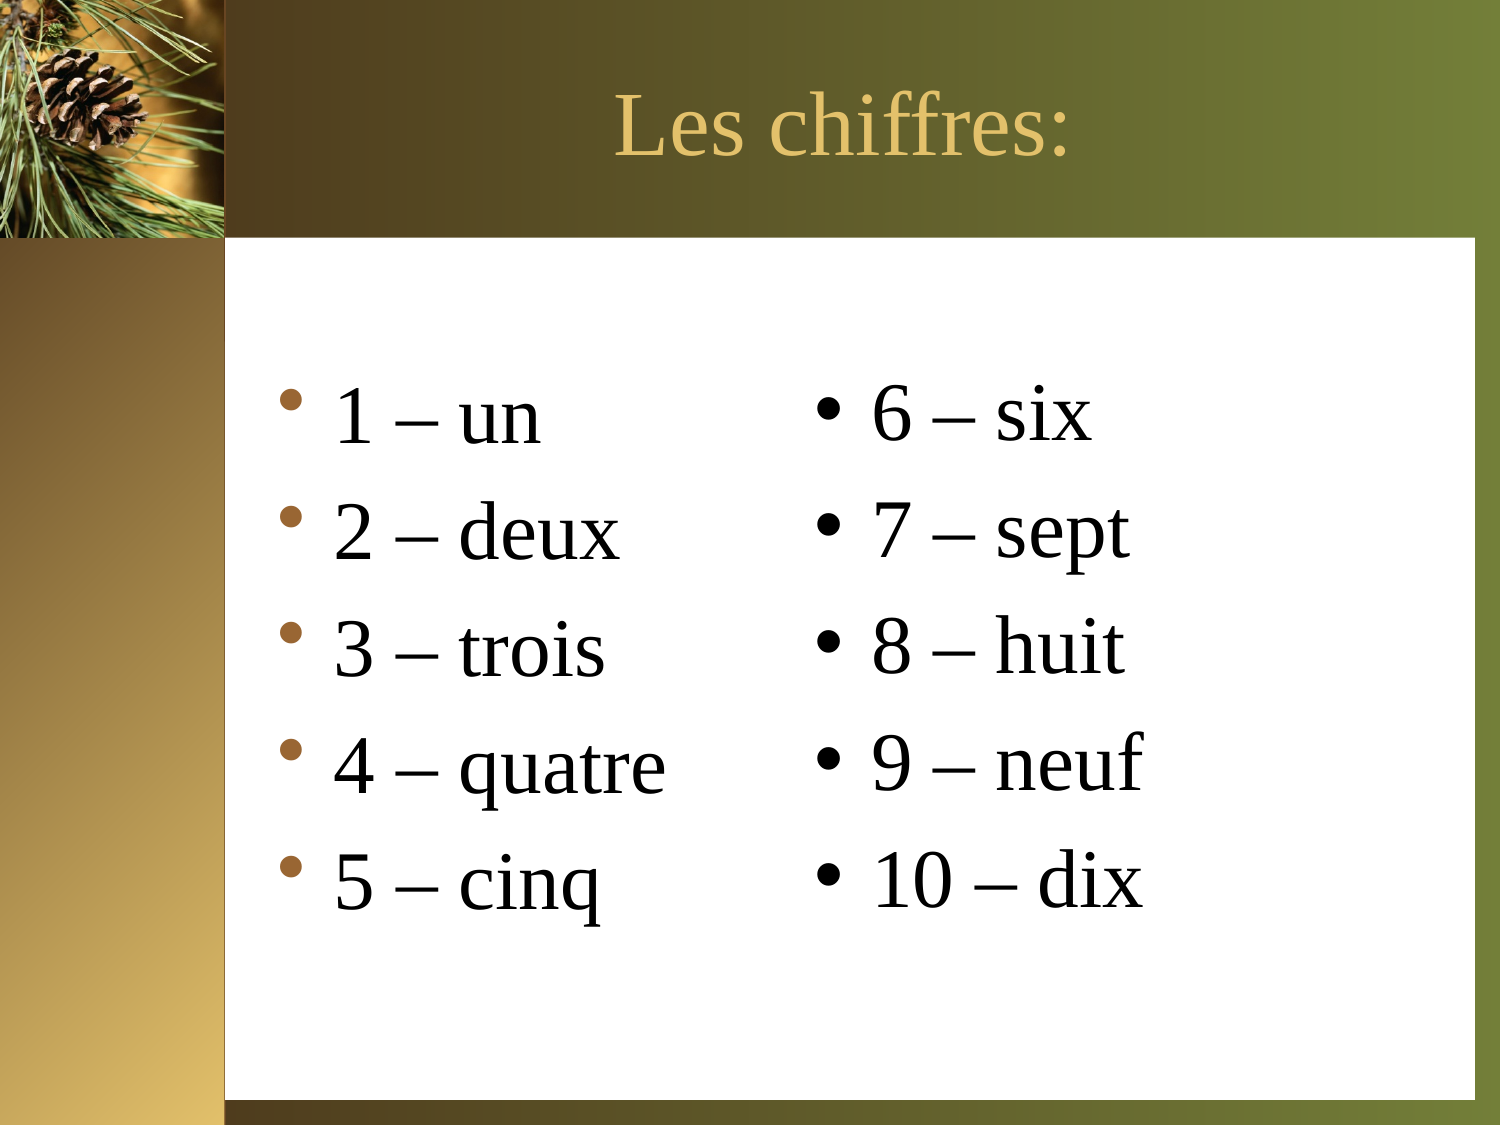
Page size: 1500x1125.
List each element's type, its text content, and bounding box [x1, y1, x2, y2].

text_box 6 – six 7 – sept 8 – huit 9 – neuf 10 – dix [799, 349, 1388, 1025]
picture [0, 0, 224, 238]
title Les chiffres: [249, 24, 1438, 213]
list 1 – un 2 – deux 3 – trois 4 – quatre 5 – cinq [262, 352, 851, 1028]
